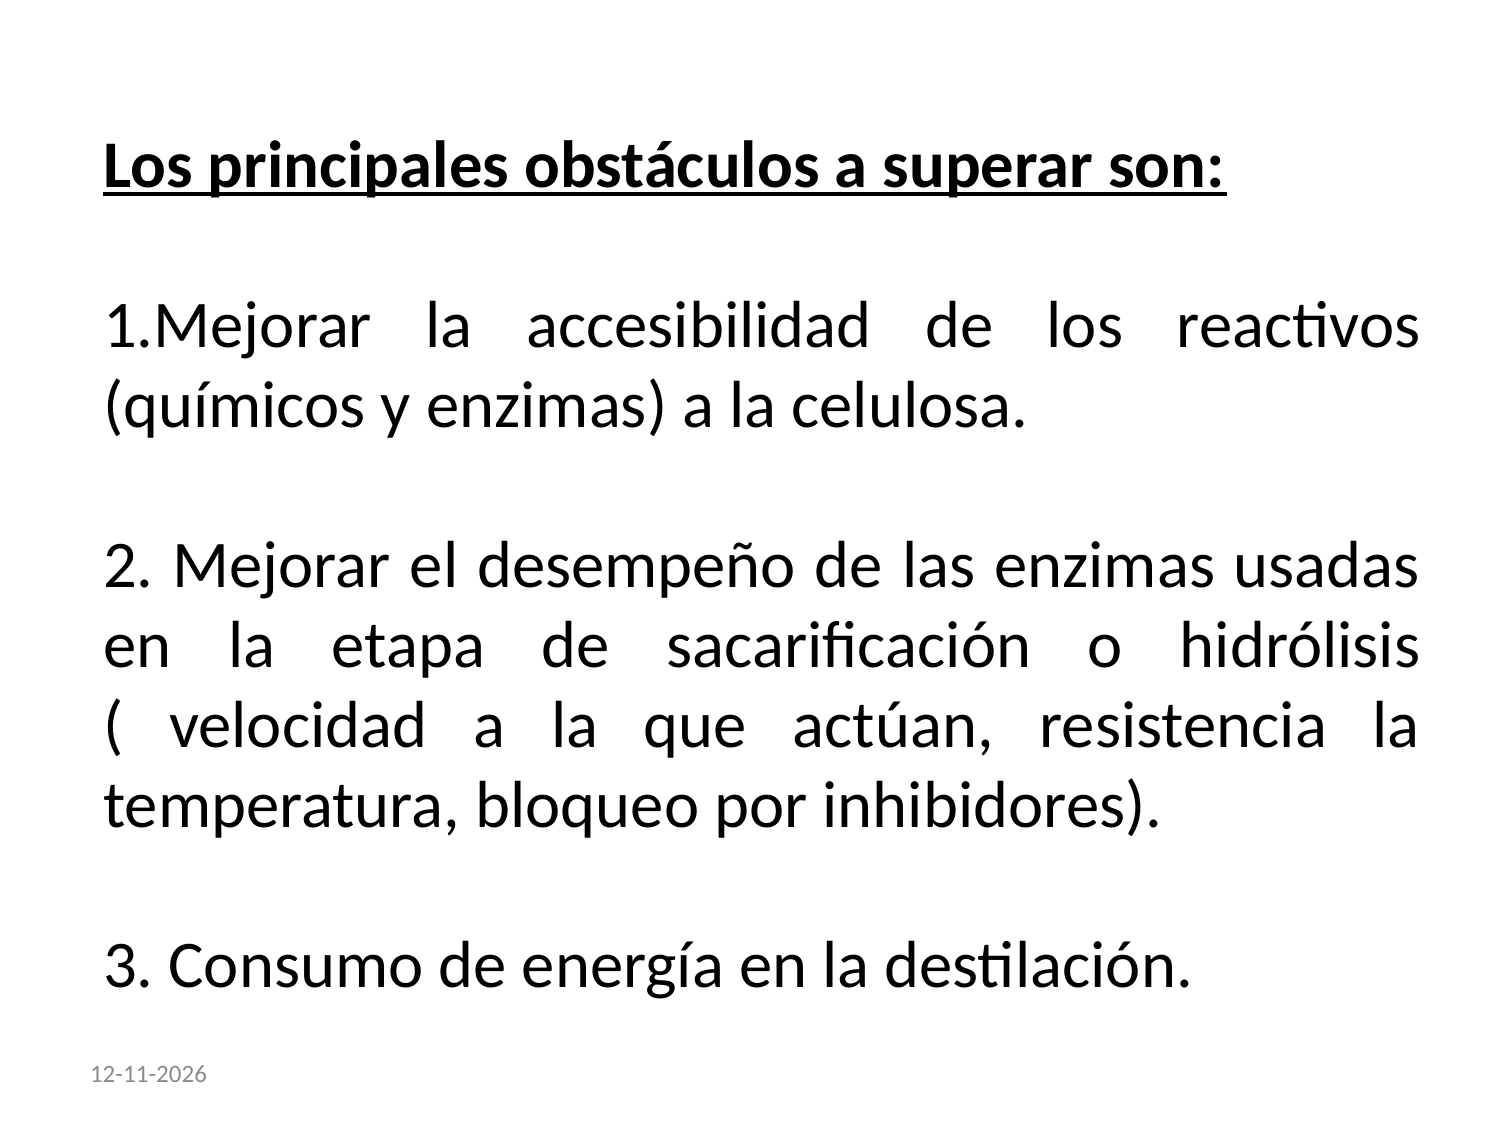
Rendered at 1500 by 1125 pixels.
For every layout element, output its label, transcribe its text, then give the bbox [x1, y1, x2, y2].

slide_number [75, 1042, 425, 1103]
text_box Los principales obstáculos a superar son: Mejorar la accesibilidad de los reactivos (químicos y enzimas) a la celulosa. 2. Mejorar el desempeño de las enzimas usadas en la etapa de sacarificación o hidrólisis ( velocidad a la que actúan, resistencia la temperatura, bloqueo por inhibidores). 3. Consumo de energía en la destilación. [88, 113, 1437, 1008]
